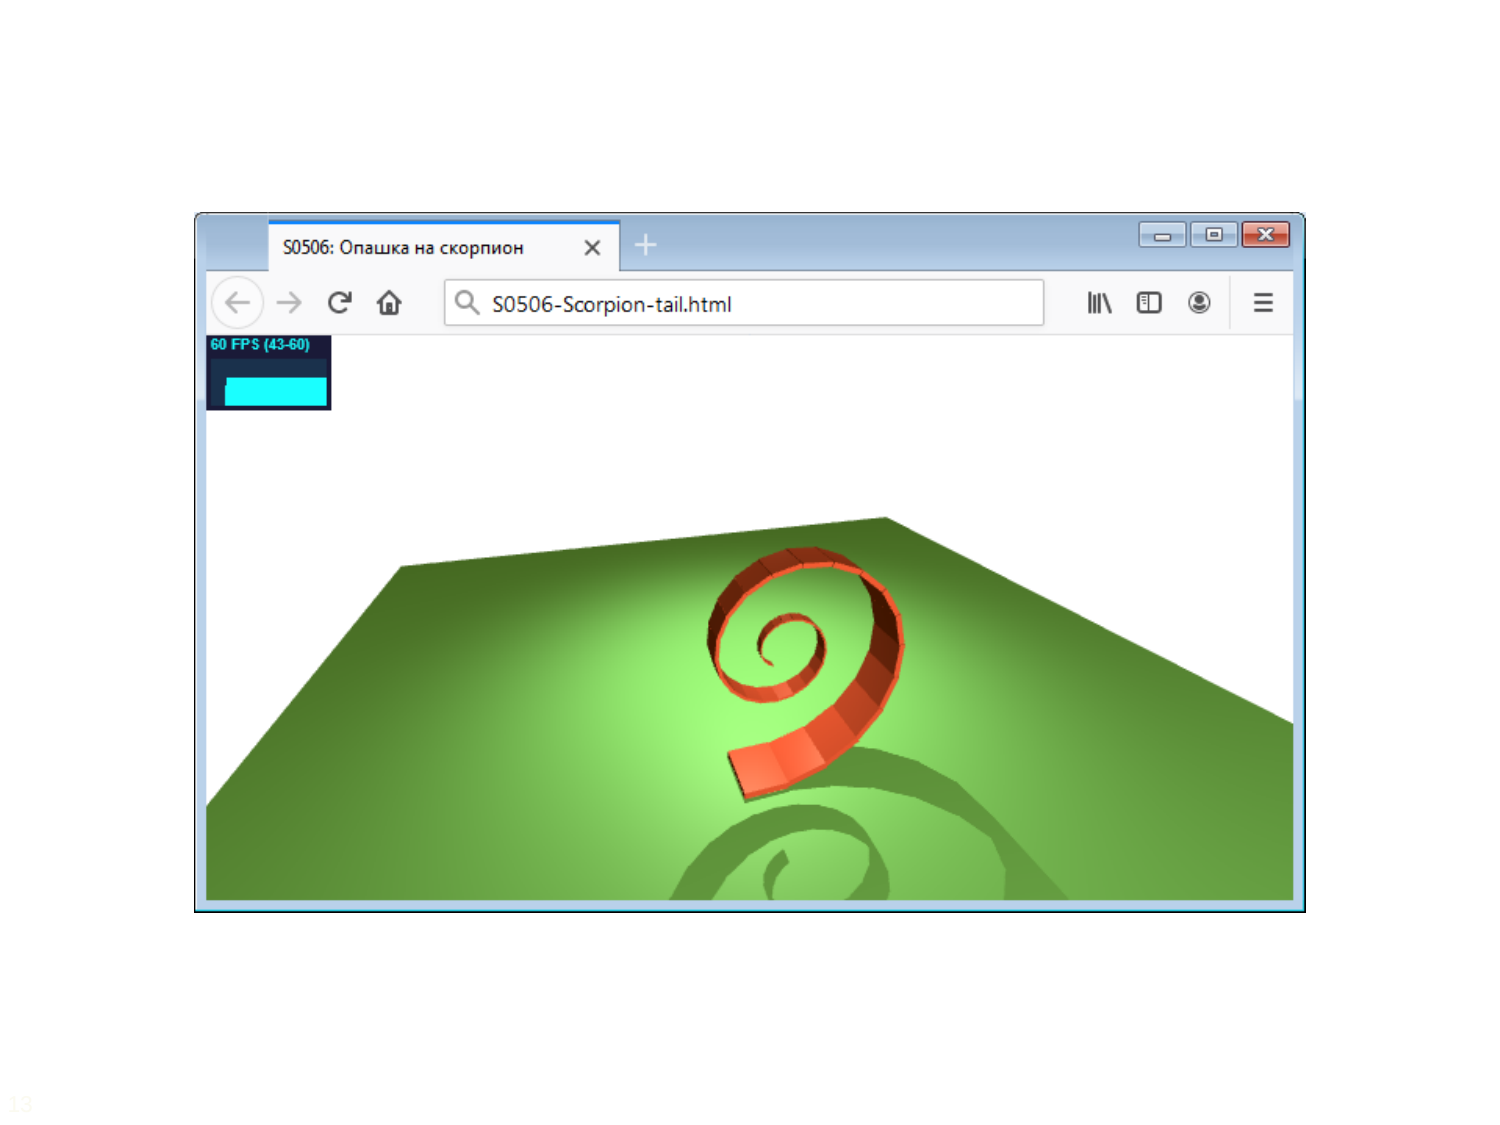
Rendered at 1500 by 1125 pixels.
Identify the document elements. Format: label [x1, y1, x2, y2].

picture [194, 212, 1306, 913]
